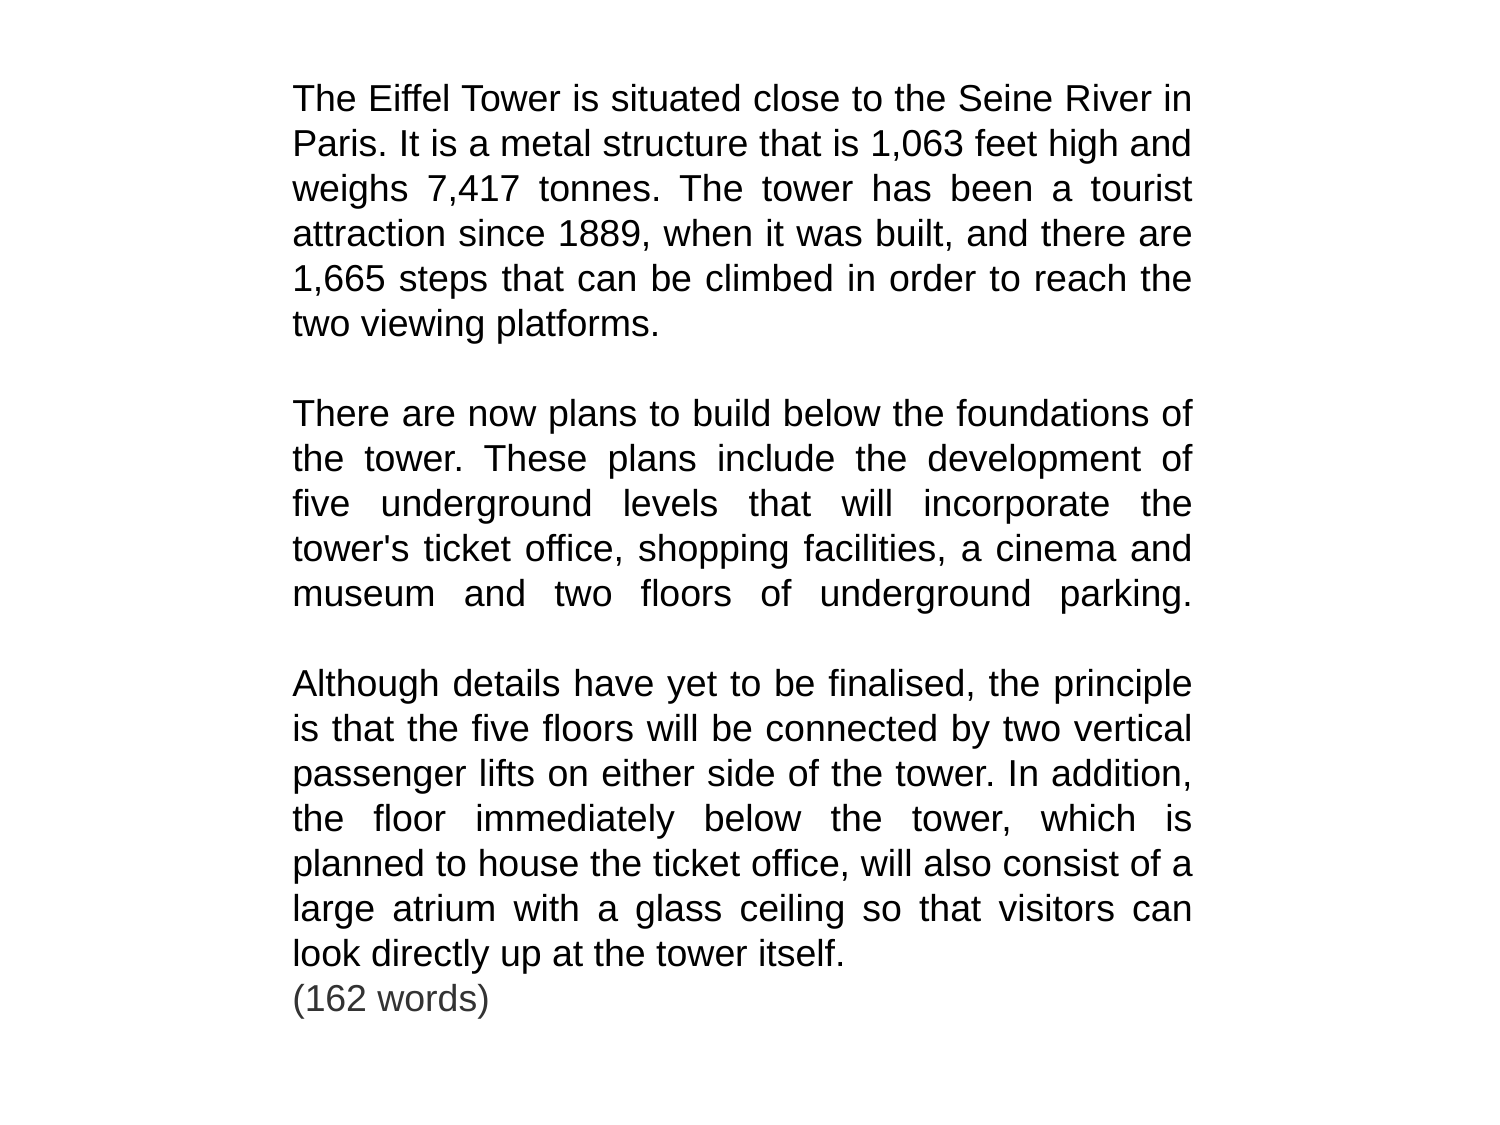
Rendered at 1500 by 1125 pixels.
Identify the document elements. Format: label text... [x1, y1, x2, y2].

text_box The Eiffel Tower is situated close to the Seine River in Paris. It is a metal structure that is 1,063 feet high and weighs 7,417 tonnes. The tower has been a tourist attraction since 1889, when it was built, and there are 1,665 steps that can be climbed in order to reach the two viewing platforms. There are now plans to build below the foundations of the tower. These plans include the development of five underground levels that will incorporate the tower's ticket office, shopping facilities, a cinema and museum and two floors of underground parking. Although details have yet to be finalised, the principle is that the five floors will be connected by two vertical passenger lifts on either side of the tower. In addition, the floor immediately below the tower, which is planned to house the ticket office, will also consist of a large atrium with a glass ceiling so that visitors can look directly up at the tower itself. (162 words) [277, 66, 1208, 1027]
